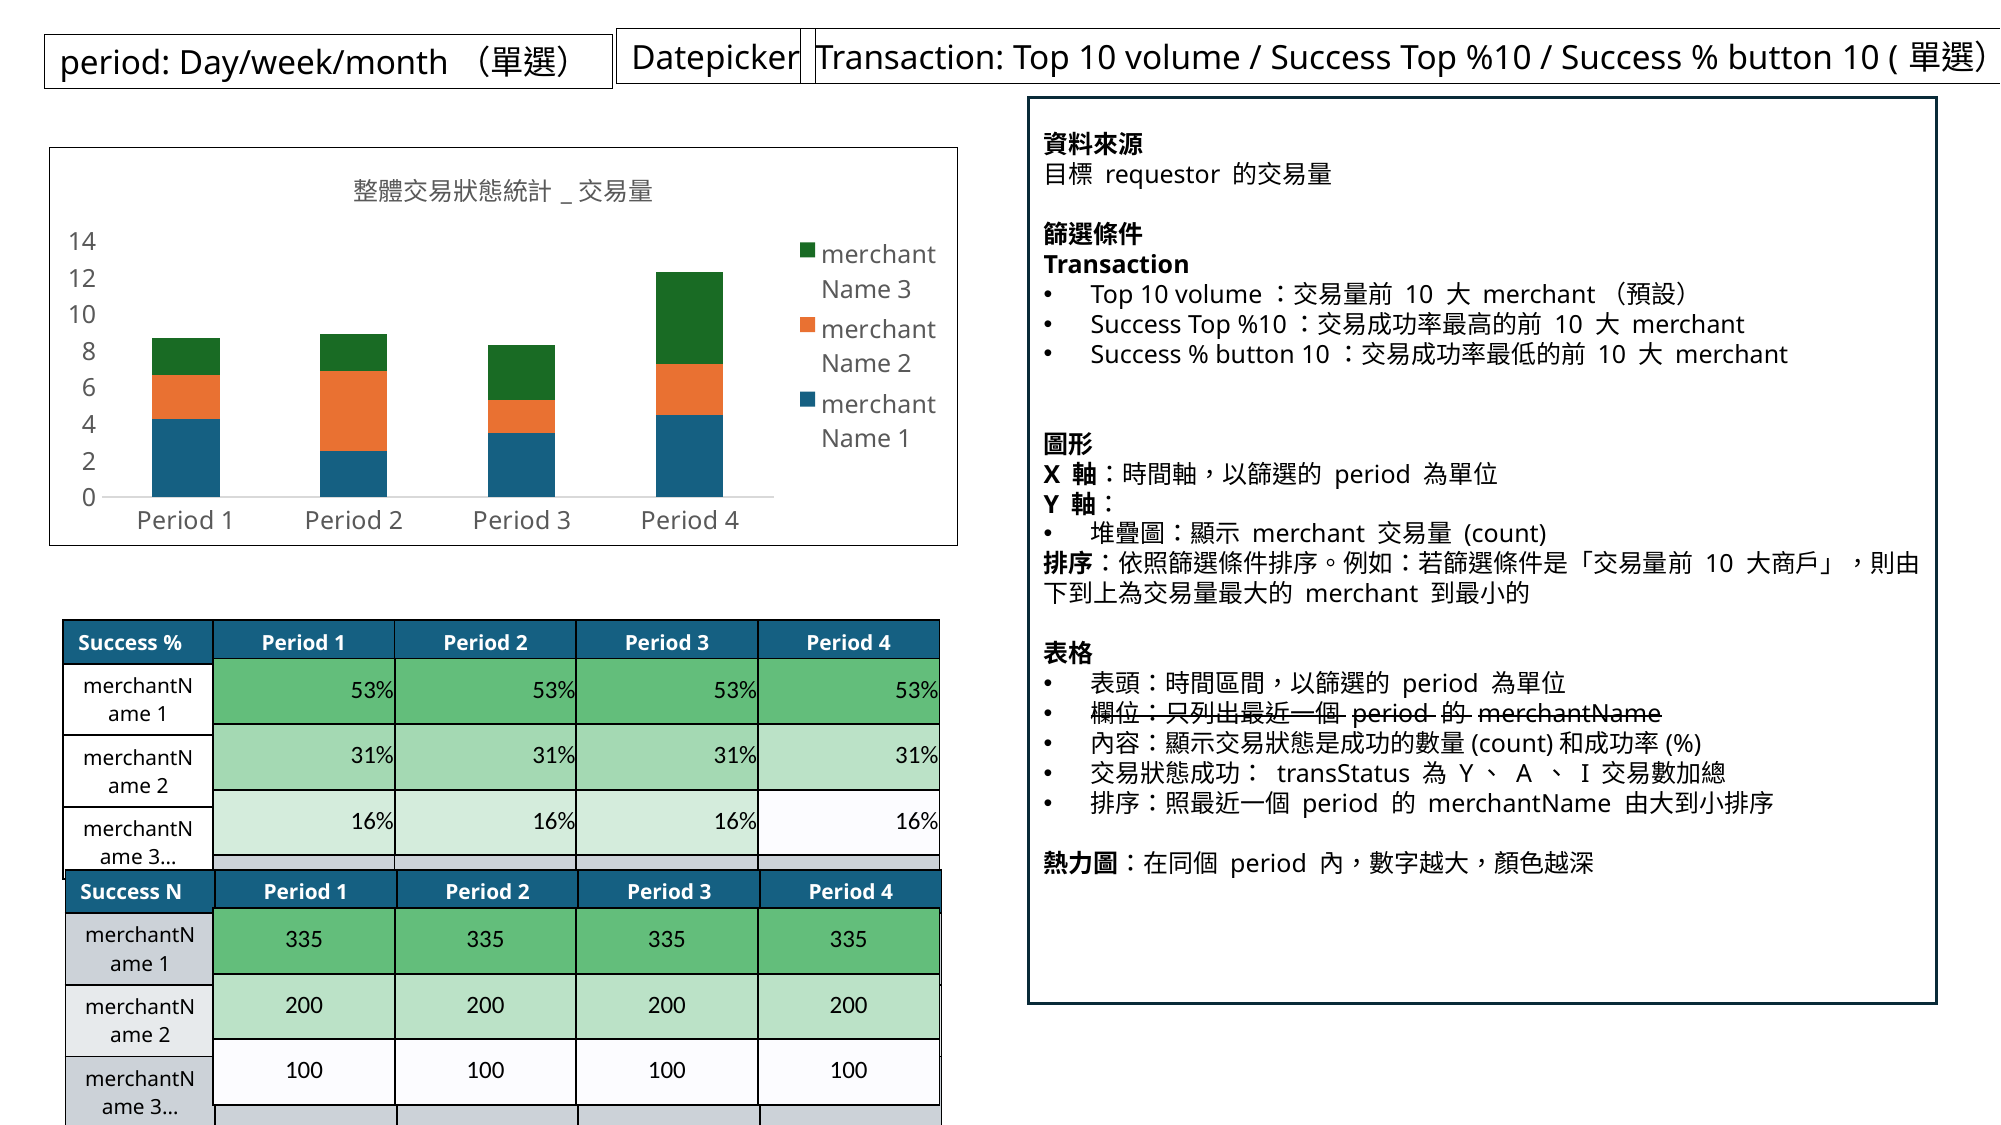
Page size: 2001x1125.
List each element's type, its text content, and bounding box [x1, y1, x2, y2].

table_cell 100 [759, 1040, 939, 1104]
text_box Datepicker [616, 28, 800, 84]
text_box 資料來源 目標 requestor 的交易量 篩選條件 Transaction Top 10 volume：交易量前 10 大 merchant（預設） Success Top %10：交易成功率最高的前 10 大 merchant Success % button 10：交易成功率最低的前 10 大 merchant 圖形 X 軸：時間軸，以篩選的 period 為單位 Y 軸： 堆疊圖：顯示 merchant 交易量 (count) 排序：依照篩選條件排序。例如：若篩選條件是「交易量前 10 大商戶」，則由下到上為交易量最大的 merchant 到最小的 表格 表頭：時間區間，以篩選的 period 為單位 欄位：只列出最近一個 period 的 merchantName 內容：顯示交易狀態是成功的數量(count)和成功率(%) 交易狀態成功： transStatus 為 Y、 A 、 I 交易數加總 排序：照最近一個 period 的 merchantName 由大到小排序 熱力圖：在同個 period 內，數字越大，顏色越深 [1028, 121, 1937, 915]
table_cell [398, 1106, 577, 1125]
table_cell [395, 856, 575, 869]
table_header Success N [66, 871, 214, 912]
table_cell 31% [396, 725, 575, 789]
table_header Success % [64, 621, 212, 663]
table_cell [761, 1057, 941, 1125]
table_header Period 3 [579, 871, 759, 907]
text_box Transaction: Top 10 volume / Success Top %10 / Success % button 10 (單選） [800, 28, 2000, 84]
text_box [1027, 96, 1938, 1005]
table_cell 31% [577, 725, 757, 789]
table_header 335 [759, 909, 939, 973]
table_header 53% [577, 659, 757, 723]
table_cell merchantName 2 [66, 986, 212, 1056]
table_cell 200 [396, 975, 575, 1038]
table_cell merchantName 2 [64, 736, 212, 806]
table_cell 200 [214, 975, 394, 1038]
table_header Period 3 [577, 621, 757, 658]
table_header Period 2 [398, 871, 577, 907]
table_cell merchantName 1 [66, 914, 212, 984]
table_cell 100 [396, 1040, 575, 1104]
table_cell [577, 856, 757, 869]
table_cell 31% [759, 725, 939, 789]
chart [49, 147, 958, 546]
table_cell merchantName 3… [64, 808, 212, 869]
table_cell [214, 856, 394, 869]
table_cell 200 [759, 975, 939, 1038]
table_cell 16% [577, 791, 757, 854]
table_cell 100 [577, 1040, 757, 1104]
table_cell [579, 1106, 759, 1125]
table_header 335 [577, 909, 757, 973]
table_cell 16% [759, 791, 939, 854]
table_cell [759, 856, 939, 869]
table_header 53% [396, 659, 575, 723]
table_cell [216, 1106, 396, 1125]
table_header 53% [759, 659, 939, 723]
table_cell 100 [214, 1040, 394, 1104]
table_cell 200 [577, 975, 757, 1038]
table_header Period 1 [214, 621, 394, 658]
table_header Period 1 [216, 871, 396, 907]
table_cell 16% [396, 791, 575, 854]
table_header Period 4 [759, 621, 939, 658]
table_cell 16% [214, 791, 394, 854]
table_header Period 2 [395, 621, 575, 658]
table_header 335 [396, 909, 575, 973]
table_cell merchantName 1 [64, 665, 212, 734]
table_cell 31% [214, 725, 394, 789]
text_box period: Day/week/month（單選） [44, 34, 613, 89]
table_header 53% [214, 659, 394, 723]
table_header 335 [214, 909, 394, 973]
table_cell merchantName 3… [66, 1057, 214, 1125]
table_header Period 4 [761, 871, 941, 912]
